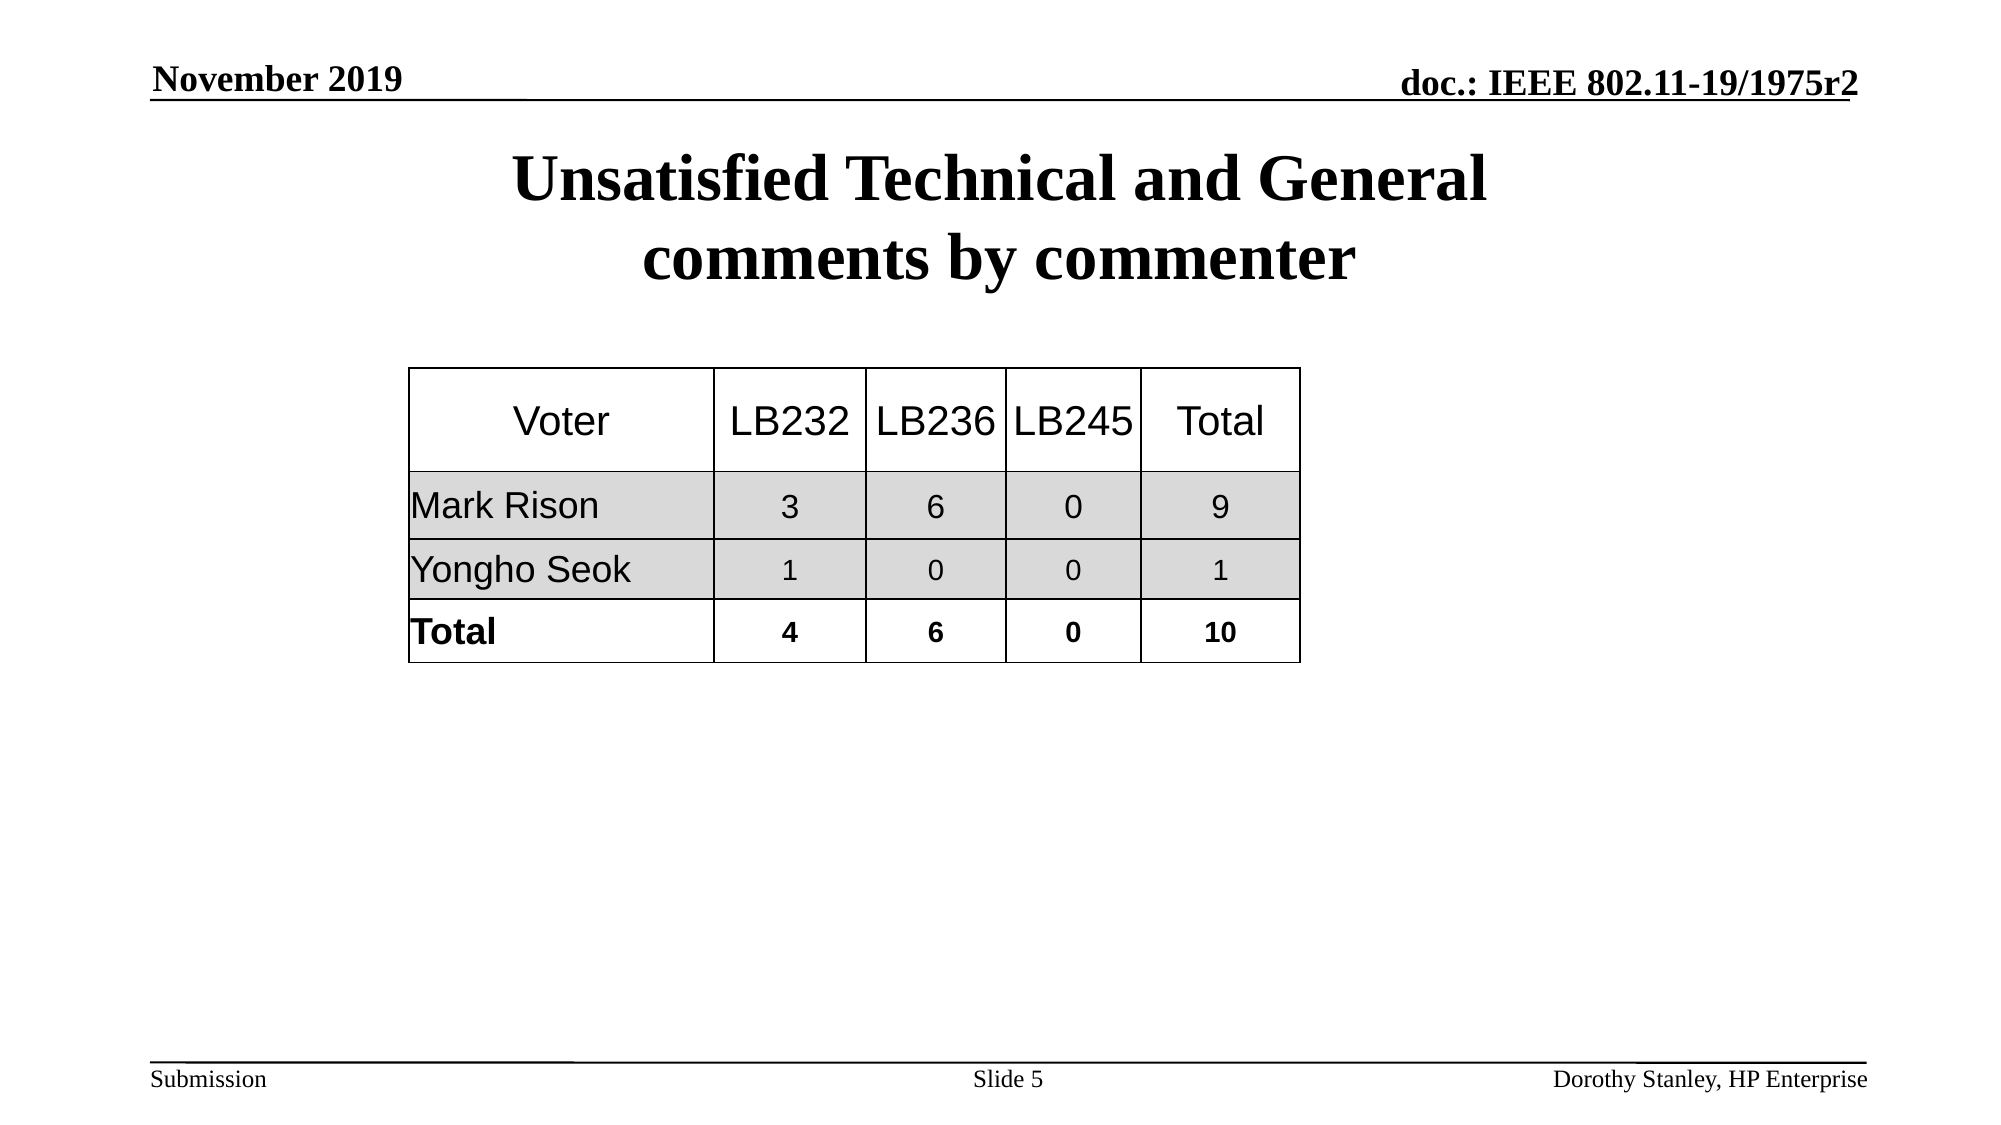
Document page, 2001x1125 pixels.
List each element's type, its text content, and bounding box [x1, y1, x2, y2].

slide_number Slide 5 [950, 1061, 1067, 1123]
table_cell 6 [867, 600, 1005, 662]
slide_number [152, 54, 563, 100]
table_cell 0 [1007, 472, 1140, 538]
table_cell Mark Rison [410, 472, 713, 538]
table_cell 10 [1142, 600, 1299, 662]
table_cell 1 [715, 540, 865, 598]
table_cell 0 [1007, 600, 1140, 662]
table_cell 6 [867, 472, 1005, 538]
table_header LB245 [1007, 369, 1140, 471]
table_cell 0 [1007, 540, 1140, 598]
table_header Voter [410, 369, 713, 471]
table_cell 9 [1142, 472, 1299, 538]
table_cell Total [410, 600, 713, 662]
table_header LB236 [867, 369, 1005, 471]
table_cell Yongho Seok [410, 540, 713, 598]
table_header LB232 [715, 369, 865, 471]
footer Dorothy Stanley, HP Enterprise [1171, 1061, 1869, 1093]
title Unsatisfied Technical and General comments by commenter [302, 135, 1698, 291]
table_cell 3 [715, 472, 865, 538]
table_cell 1 [1142, 540, 1299, 598]
table_header Total [1142, 369, 1299, 471]
table_cell 0 [867, 540, 1005, 598]
table_cell 4 [715, 600, 865, 662]
